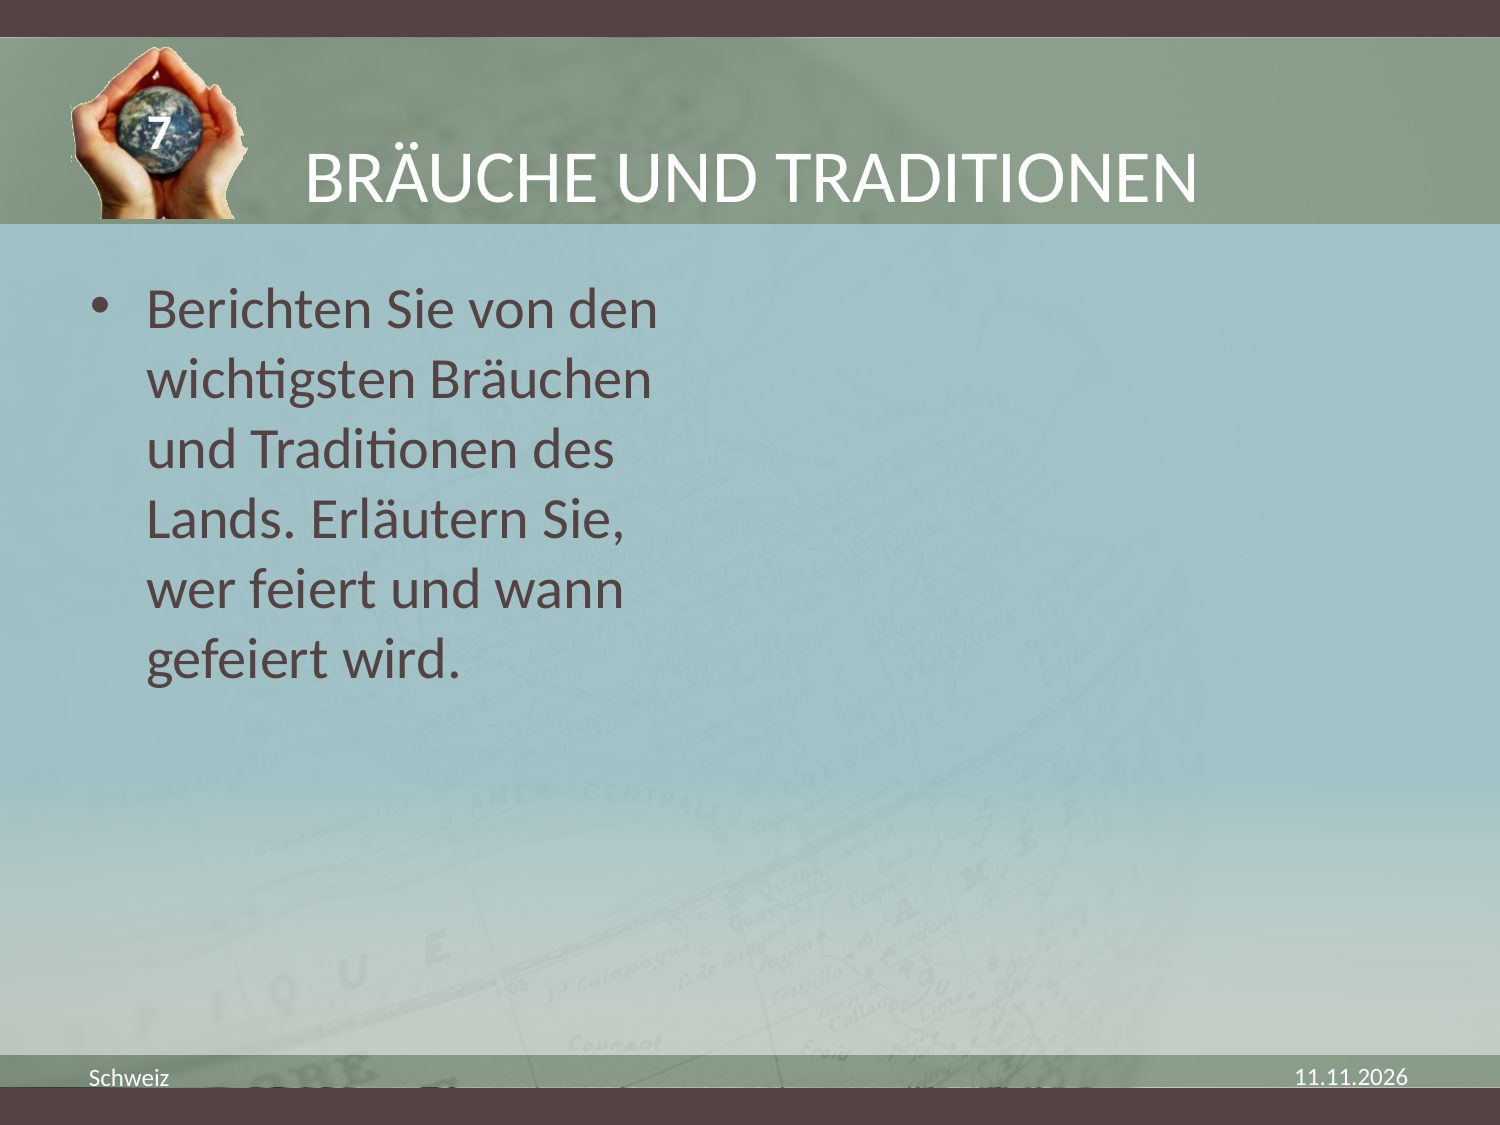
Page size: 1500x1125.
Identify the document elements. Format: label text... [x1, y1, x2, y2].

footer Schweiz [74, 1046, 550, 1107]
list Berichten Sie von den wichtigsten Bräuchen und Traditionen des Lands. Erläutern Sie, wer feiert und wann gefeiert wird. [75, 262, 738, 1005]
title Bräuche und Traditionen [289, 37, 1425, 225]
slide_number 7 [112, 99, 207, 160]
picture [70, 41, 248, 219]
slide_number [1073, 1045, 1424, 1106]
